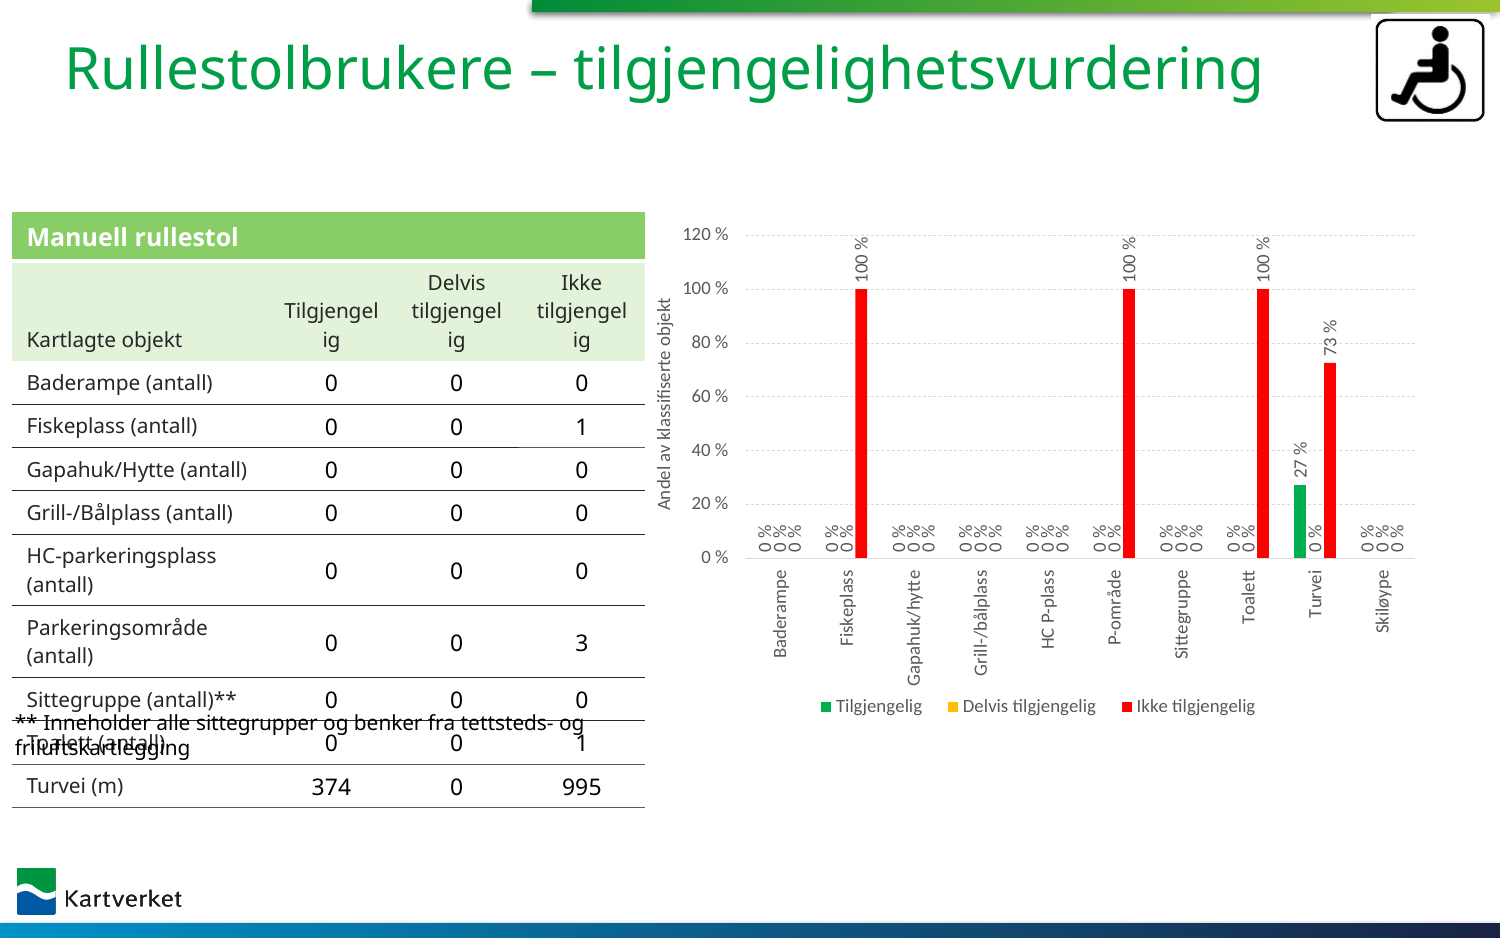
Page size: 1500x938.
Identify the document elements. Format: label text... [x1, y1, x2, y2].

table_cell HC-parkeringsplass (antall) [12, 535, 269, 605]
table_cell Parkeringsområde (antall) [12, 606, 269, 677]
table_cell 0 [394, 535, 519, 605]
table_cell 3 [519, 606, 638, 677]
table_cell Fiskeplass (antall) [12, 405, 269, 447]
table_cell 0 [394, 361, 519, 404]
table_cell 0 [519, 361, 638, 404]
picture [1371, 13, 1491, 127]
table_cell Grill-/Bålplass (antall) [12, 491, 269, 534]
table_cell 0 [269, 491, 394, 534]
table_cell Kartlagte objekt [12, 263, 269, 361]
table_cell Sittegruppe (antall)** [12, 678, 269, 702]
table_cell 0 [394, 405, 519, 447]
picture [643, 218, 1427, 728]
table_cell Delvis tilgjengelig [394, 263, 519, 361]
table_cell 0 [269, 535, 394, 605]
table_cell 0 [519, 448, 638, 490]
table_cell 0 [519, 491, 638, 534]
text_box Rullestolbrukere – tilgjengelighetsvurdering [49, 12, 1372, 109]
table_cell 0 [269, 361, 394, 404]
text_box ** Inneholder alle sittegrupper og benker fra tettsteds- og friluftskartlegging [0, 702, 745, 768]
table_cell 0 [394, 491, 519, 534]
table_cell 0 [269, 405, 394, 447]
table_header Manuell rullestol [12, 212, 645, 259]
table_cell Baderampe (antall) [12, 361, 269, 404]
table_cell 0 [269, 678, 394, 702]
table_cell 0 [394, 768, 519, 807]
table_cell Turvei (m) [12, 768, 269, 807]
table_cell Ikke tilgjengelig [519, 263, 638, 361]
table_cell 0 [519, 535, 638, 605]
table_cell 1 [519, 405, 638, 447]
table_cell 0 [519, 678, 638, 702]
table_cell 0 [269, 448, 394, 490]
table_cell 0 [394, 448, 519, 490]
table_cell 0 [394, 678, 519, 702]
table_cell 0 [394, 606, 519, 677]
table_cell 995 [519, 768, 645, 807]
table_cell 0 [269, 606, 394, 677]
table_cell 374 [269, 768, 394, 807]
table_cell Gapahuk/Hytte (antall) [12, 448, 269, 490]
table_cell Tilgjengelig [269, 263, 394, 361]
